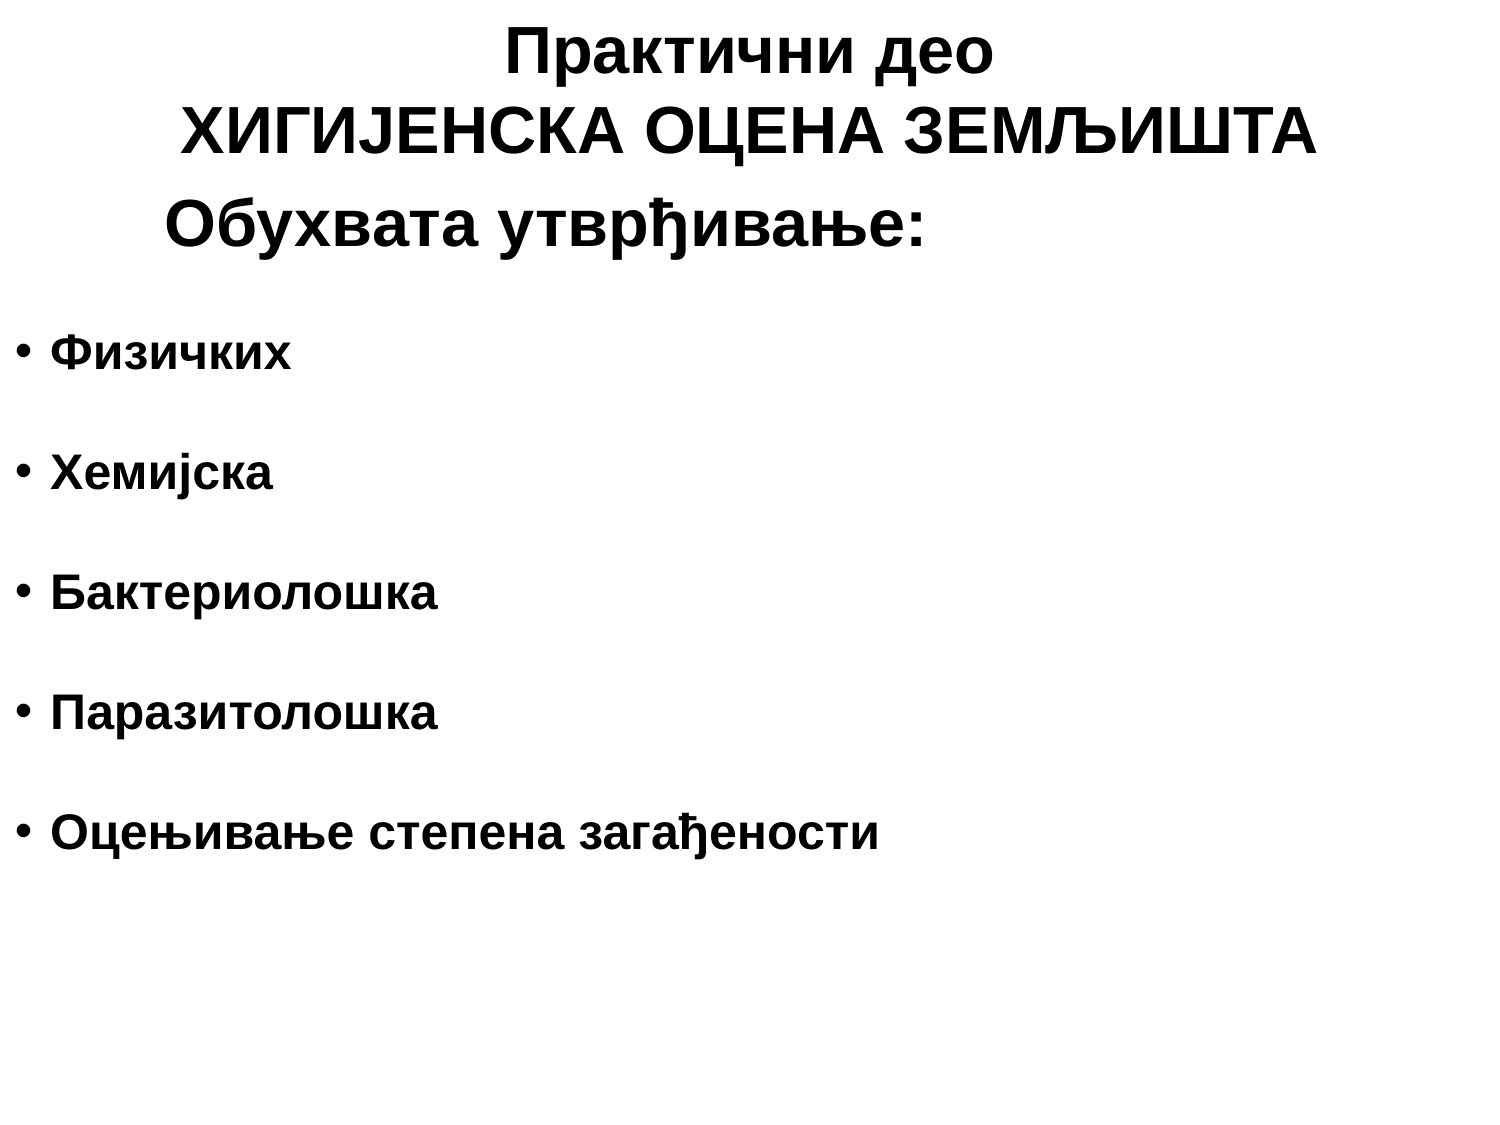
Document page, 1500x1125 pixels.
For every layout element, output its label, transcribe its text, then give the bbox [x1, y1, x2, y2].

text_box Практични део ХИГИЈЕНСКА ОЦЕНА ЗЕМЉИШТА [0, 0, 1500, 172]
text_box Обухвата утврђивање: Физичких Хемијска Бактериолошка Паразитолошка Оцењивање степена загађености [0, 172, 1500, 868]
